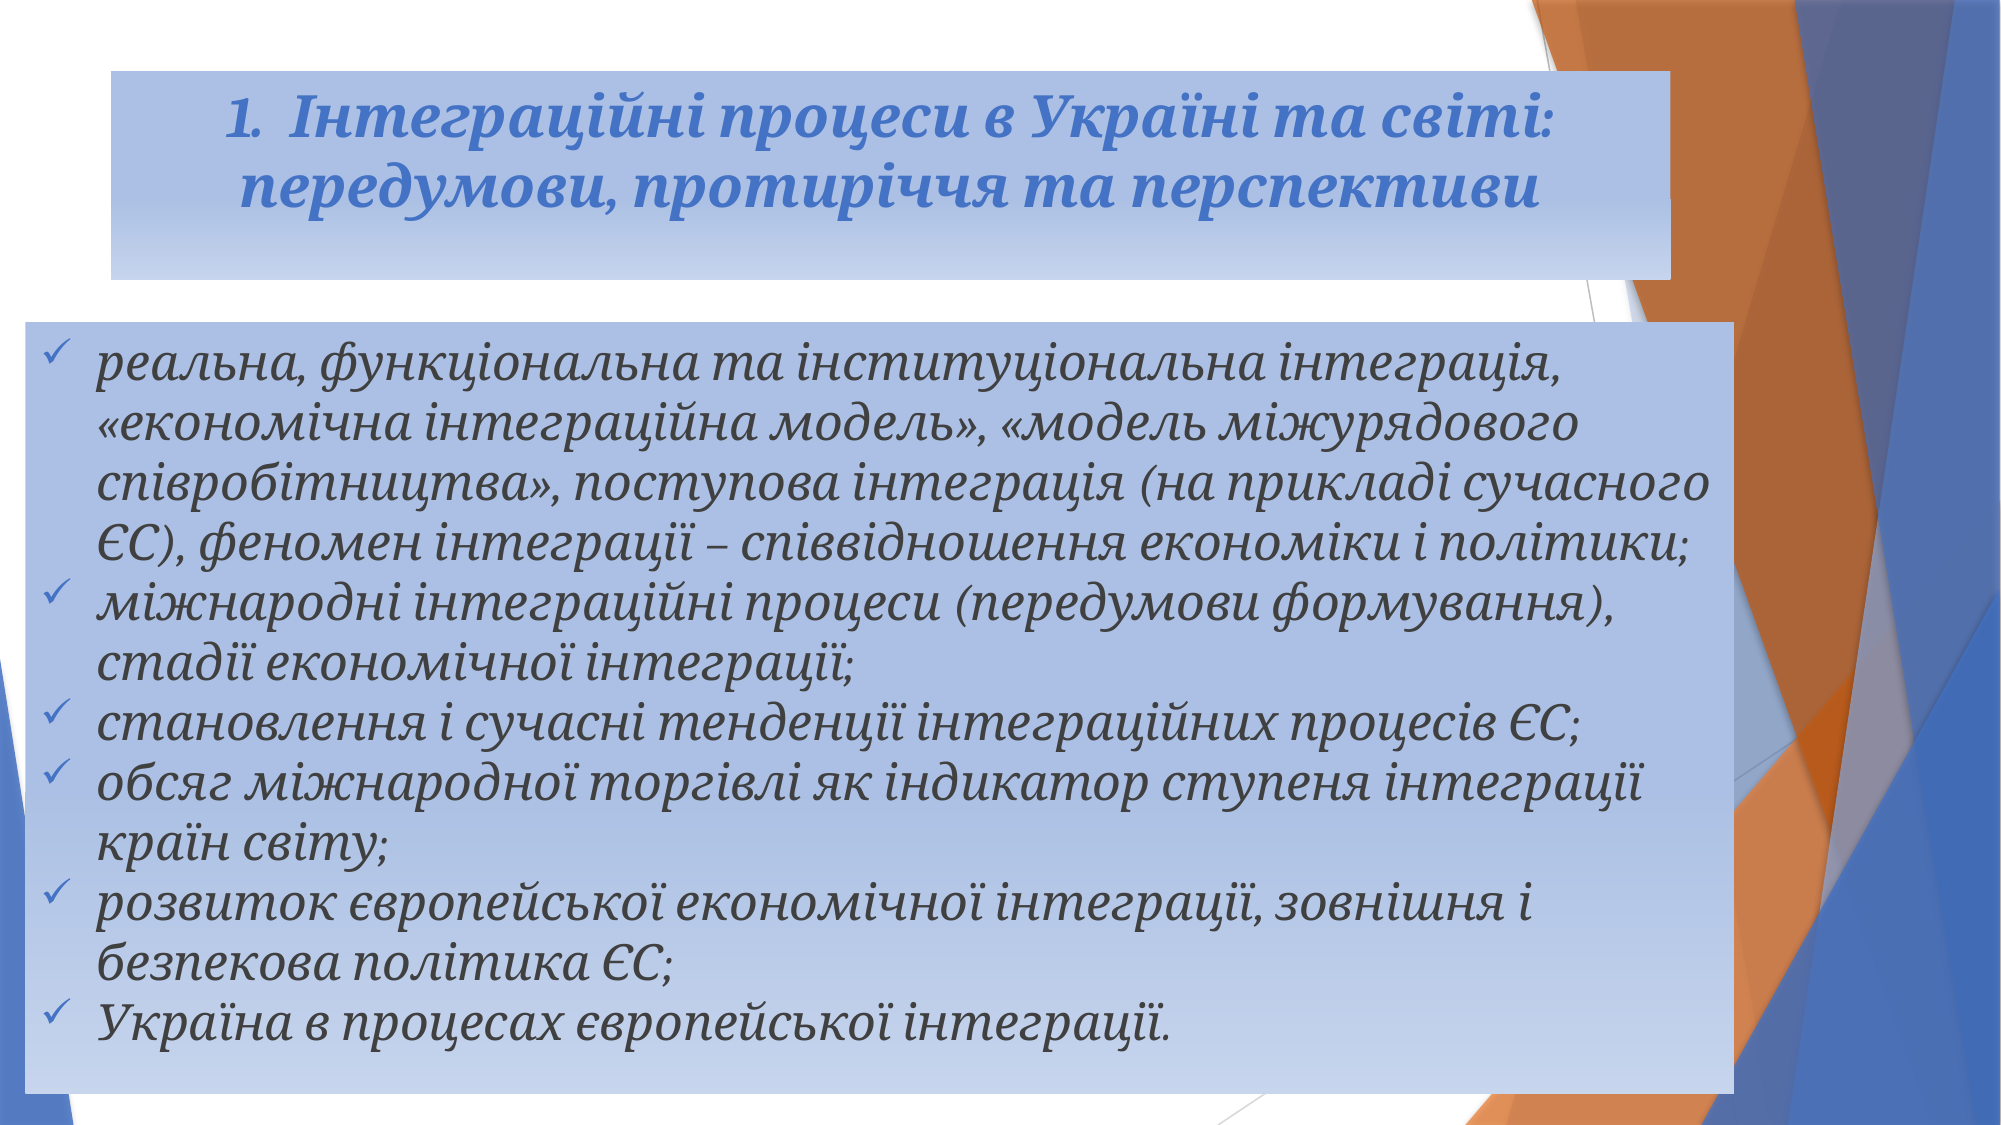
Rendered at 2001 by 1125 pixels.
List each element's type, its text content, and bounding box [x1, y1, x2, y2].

list реальна, функціональна та інституціональна інтеграція, «економічна інтеграційна модель», «модель міжурядового співробітництва», поступова інтеграція (на прикладі сучасного ЄС), феномен інтеграції – співвідношення економіки і політики; міжнародні інтеграційні процеси (передумови формування), стадії економічної інтеграції; становлення і сучасні тенденції інтеграційних процесів ЄС; обсяг міжнародної торгівлі як індикатор ступеня інтеграції країн світу; розвиток європейської економічної інтеграції, зовнішня і безпекова політика ЄС; Україна в процесах європейської інтеграції. [25, 322, 1734, 1094]
title 1. Інтеграційні процеси в Україні та світі: передумови, протиріччя та перспективи [111, 71, 1671, 280]
